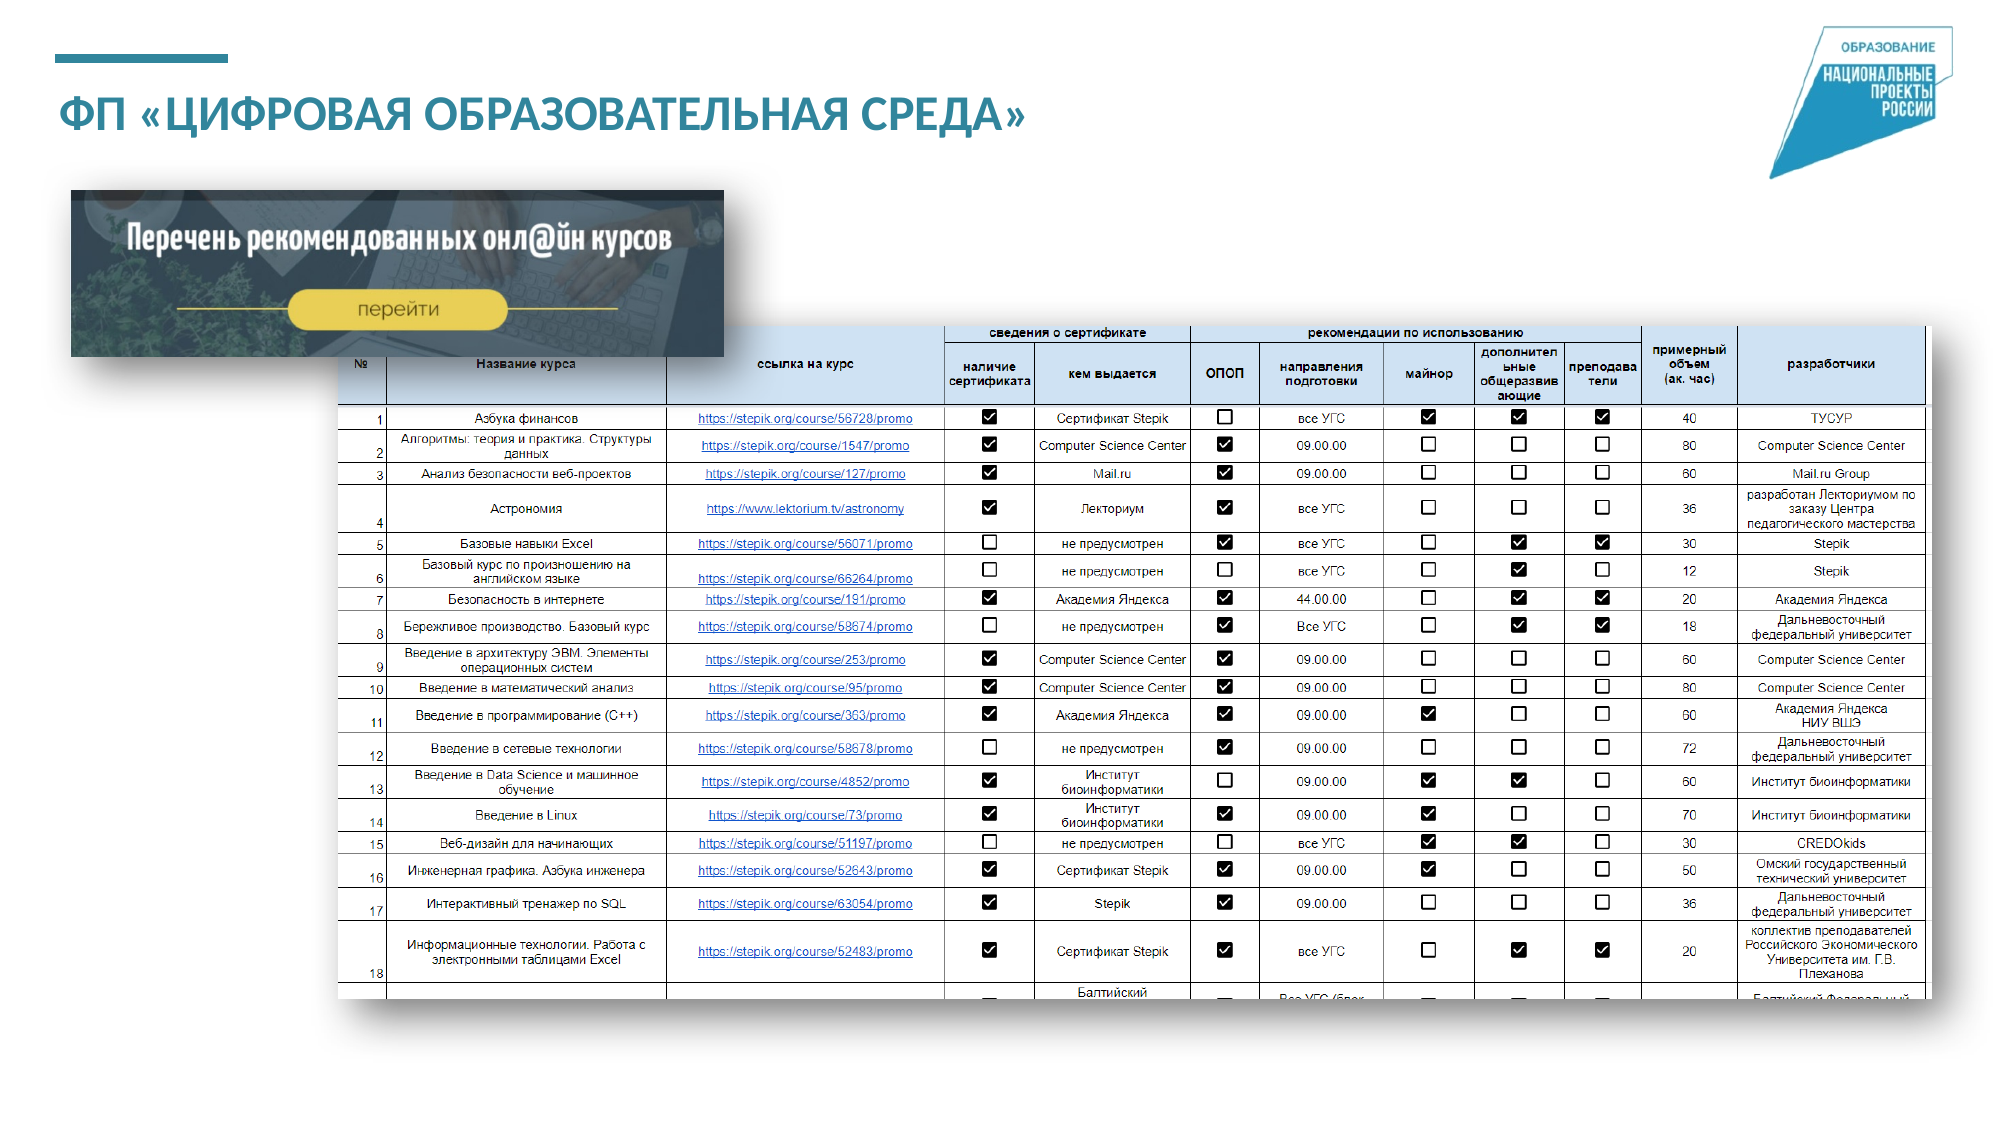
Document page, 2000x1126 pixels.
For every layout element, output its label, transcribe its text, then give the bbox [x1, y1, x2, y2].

picture [70, 189, 1932, 999]
picture [1724, 0, 1993, 232]
text_box ФП «ЦИФРОВАЯ ОБРАЗОВАТЕЛЬНАЯ СРЕДА» [39, 70, 1504, 151]
